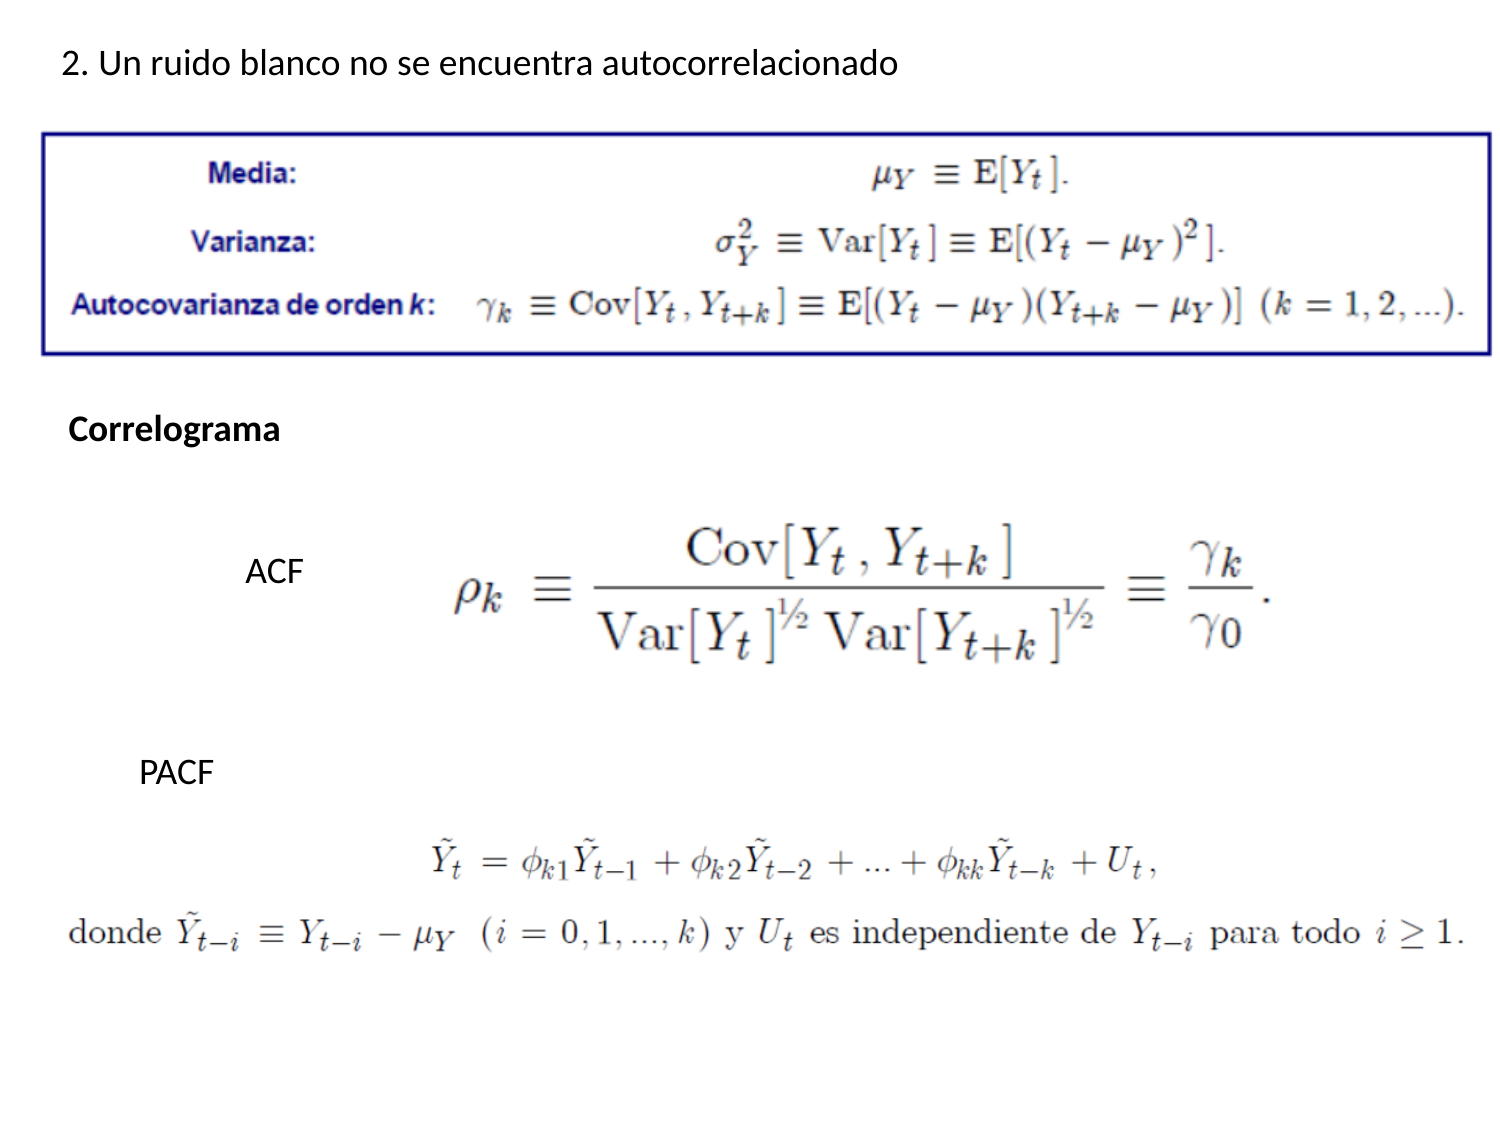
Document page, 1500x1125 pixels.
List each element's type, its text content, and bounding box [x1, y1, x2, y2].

picture [35, 125, 1500, 365]
picture [336, 503, 1378, 698]
text_box ACF [230, 538, 320, 599]
text_box 2. Un ruido blanco no se encuentra autocorrelacionado [46, 30, 915, 91]
text_box PACF [124, 739, 230, 800]
picture [58, 822, 1500, 965]
text_box Correlograma [53, 397, 297, 457]
